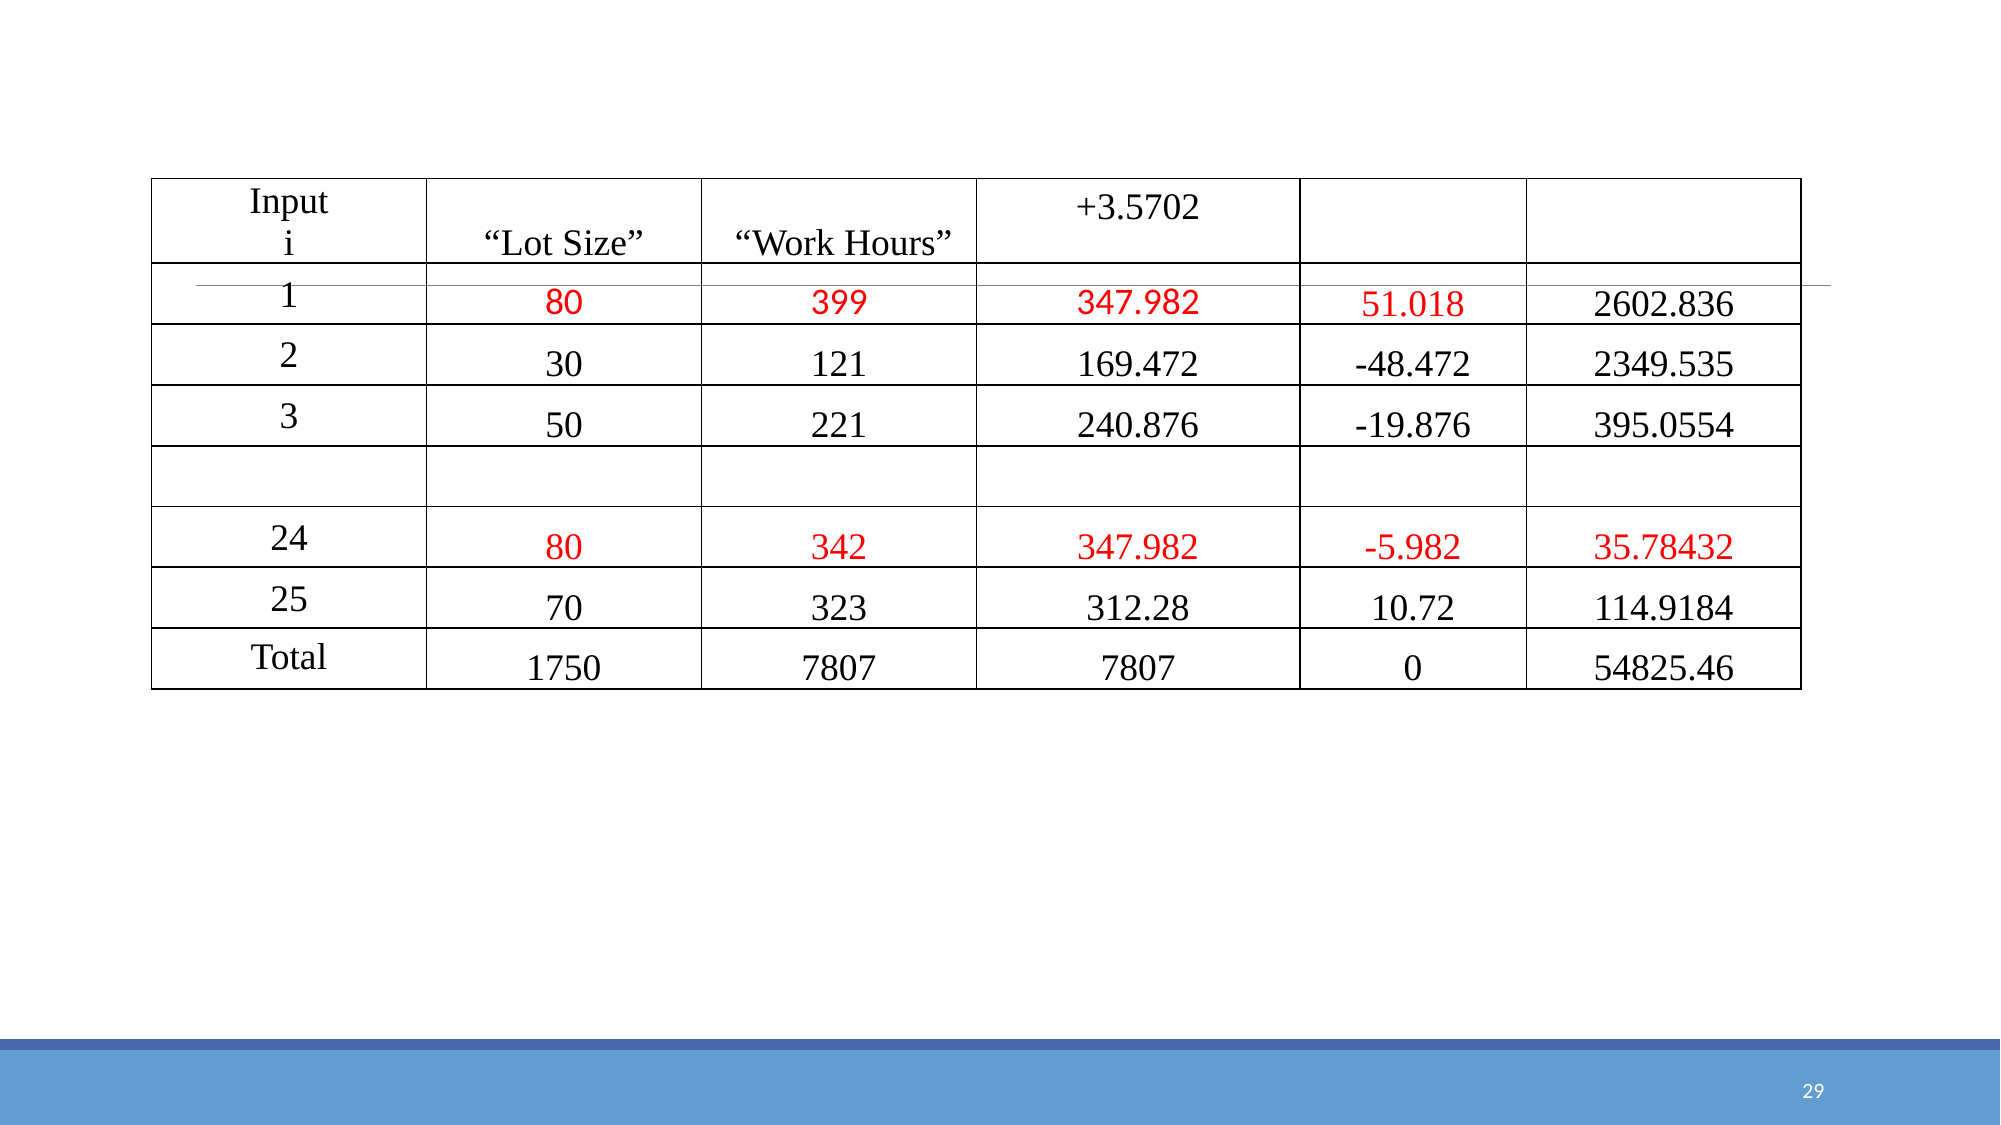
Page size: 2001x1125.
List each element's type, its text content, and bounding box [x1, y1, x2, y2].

slide_number 29 [1624, 1059, 1840, 1120]
